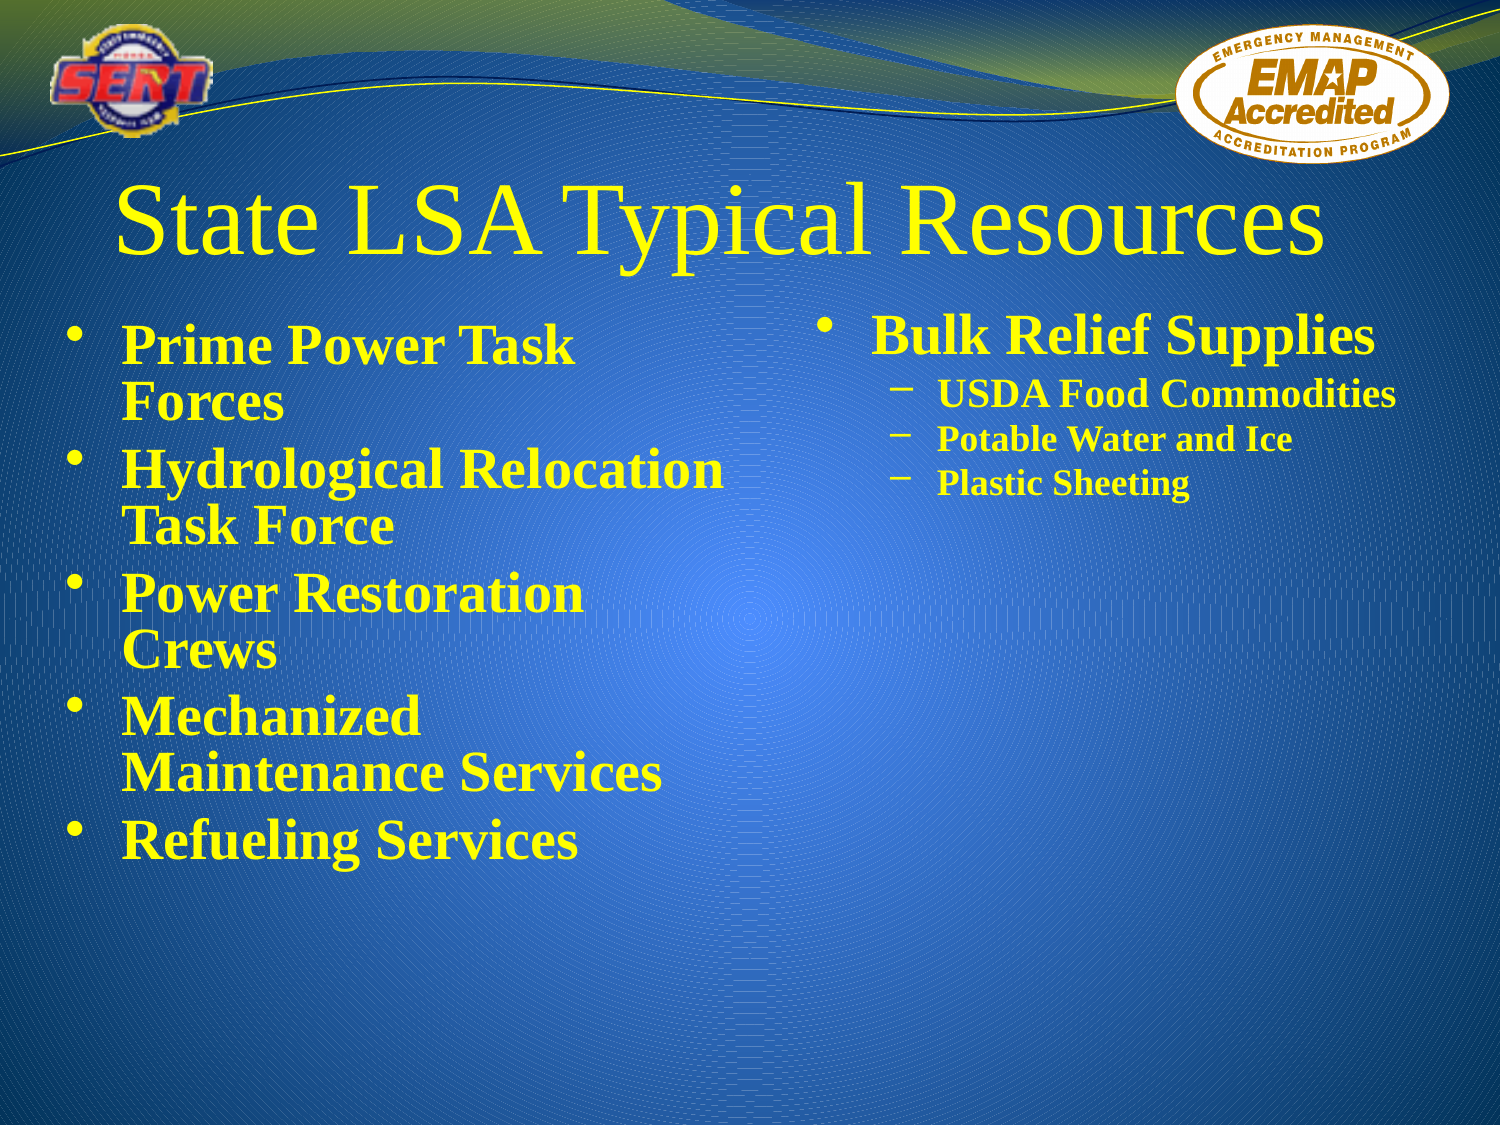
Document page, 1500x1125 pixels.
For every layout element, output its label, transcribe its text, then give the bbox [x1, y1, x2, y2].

picture [1175, 24, 1450, 164]
text_box Bulk Relief Supplies USDA Food Commodities Potable Water and Ice Plastic Sheeting [799, 299, 1497, 1088]
text_box Prime Power Task Forces Hydrological Relocation Task Force Power Restoration Crews Mechanized Maintenance Services Refueling Services [50, 312, 763, 1088]
title State LSA Typical Resources [112, 125, 1388, 275]
picture [50, 24, 213, 138]
